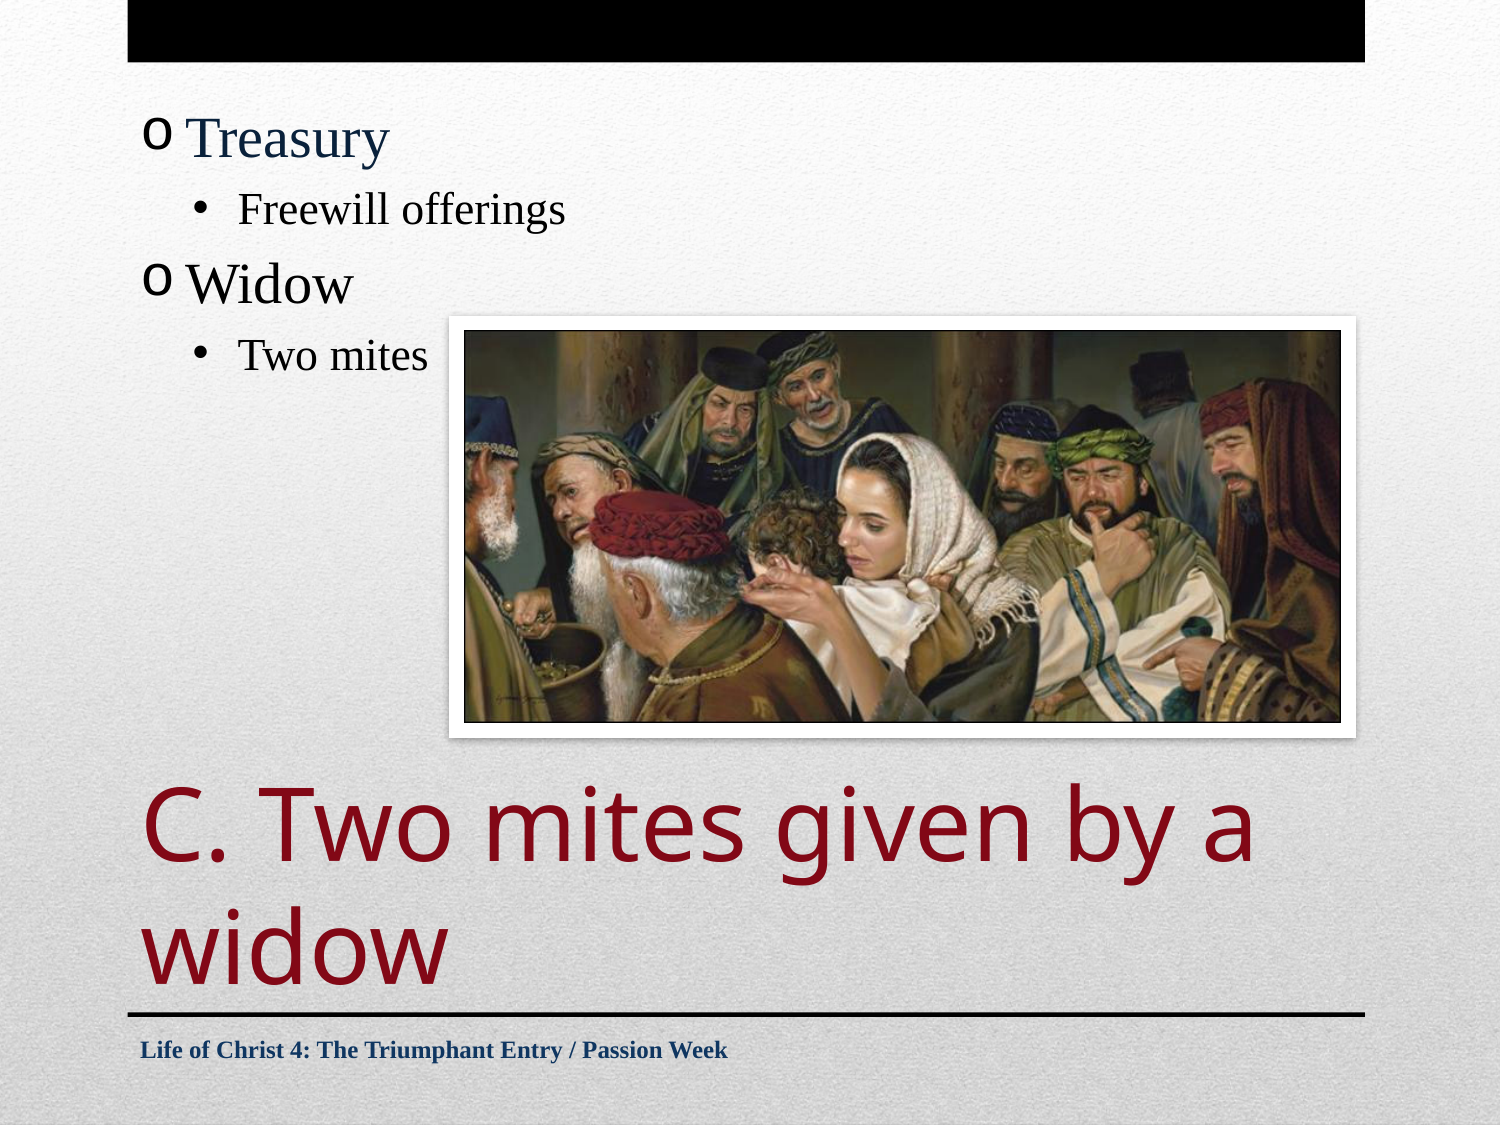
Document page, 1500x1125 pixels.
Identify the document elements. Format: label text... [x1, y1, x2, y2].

picture [462, 329, 1343, 725]
title C. Two mites given by a widow [125, 750, 1365, 1013]
list Treasury Freewill offerings Widow Two mites [125, 92, 860, 808]
footer Life of Christ 4: The Triumphant Entry / Passion Week [125, 1018, 925, 1079]
